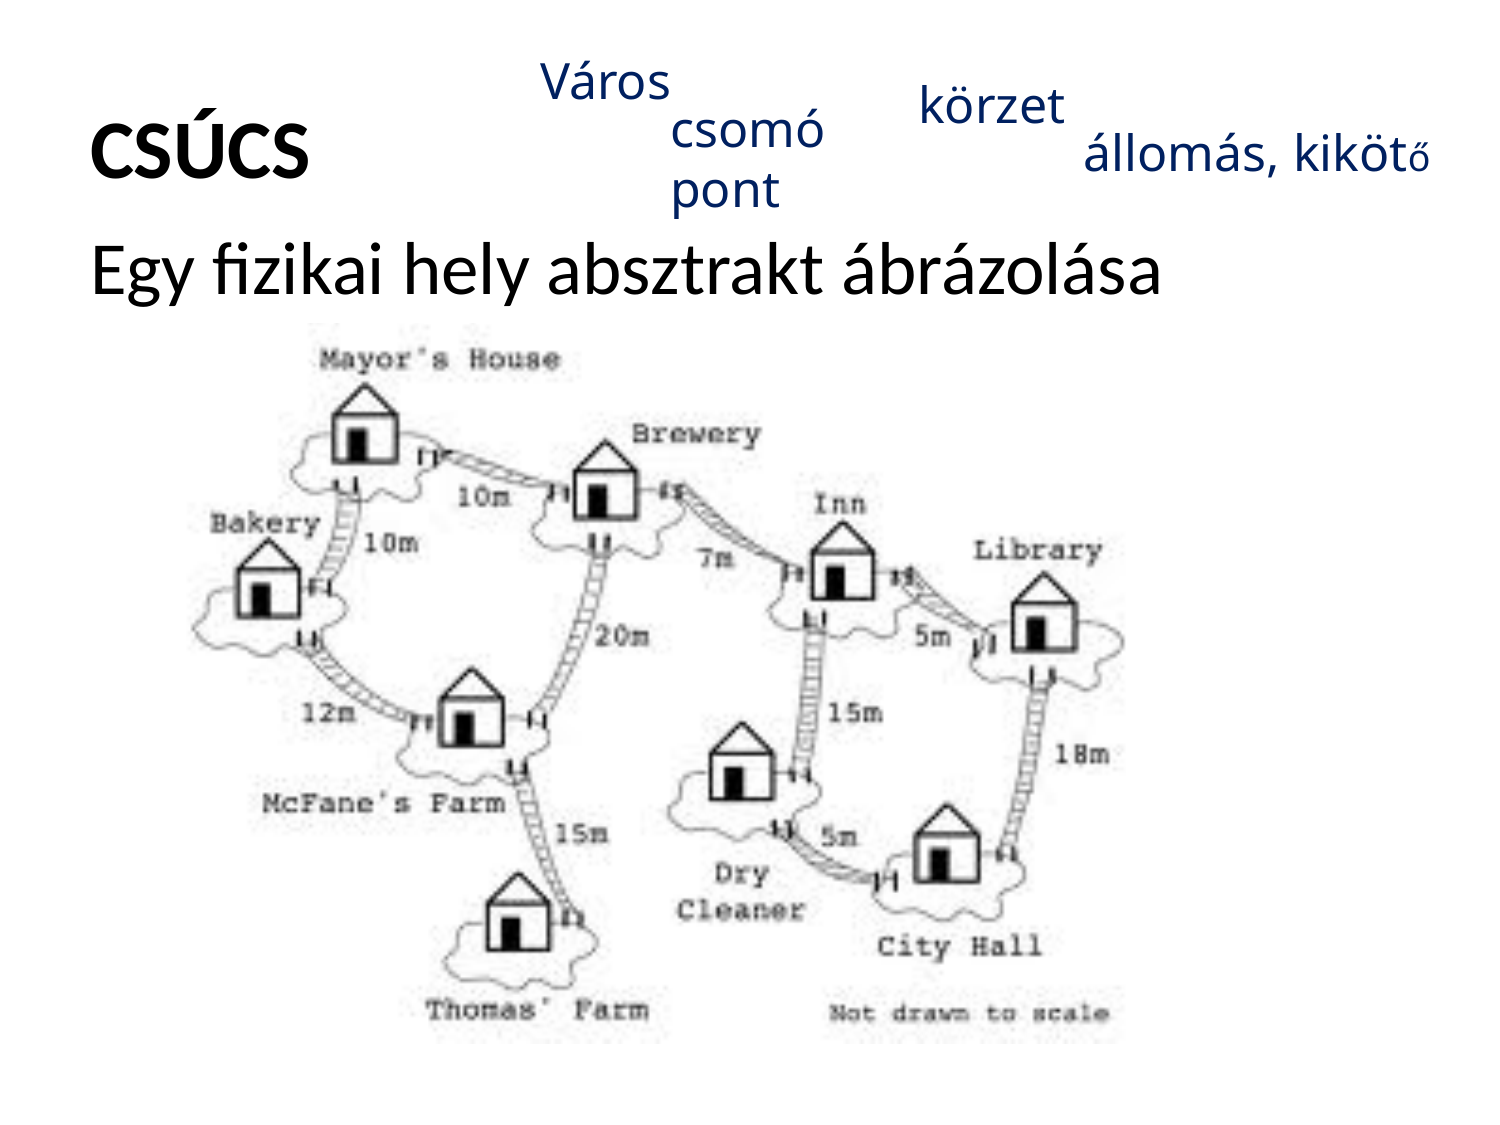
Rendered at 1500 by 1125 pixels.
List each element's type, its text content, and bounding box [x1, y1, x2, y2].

text_box állomás, kikötő [1068, 113, 1452, 189]
picture [159, 322, 1152, 1044]
text_box csomópont [655, 89, 845, 225]
list CSÚCS Egy fizikai hely absztrakt ábrázolása [75, 87, 1425, 1005]
text_box körzet [903, 66, 1093, 142]
text_box Város [525, 42, 715, 118]
